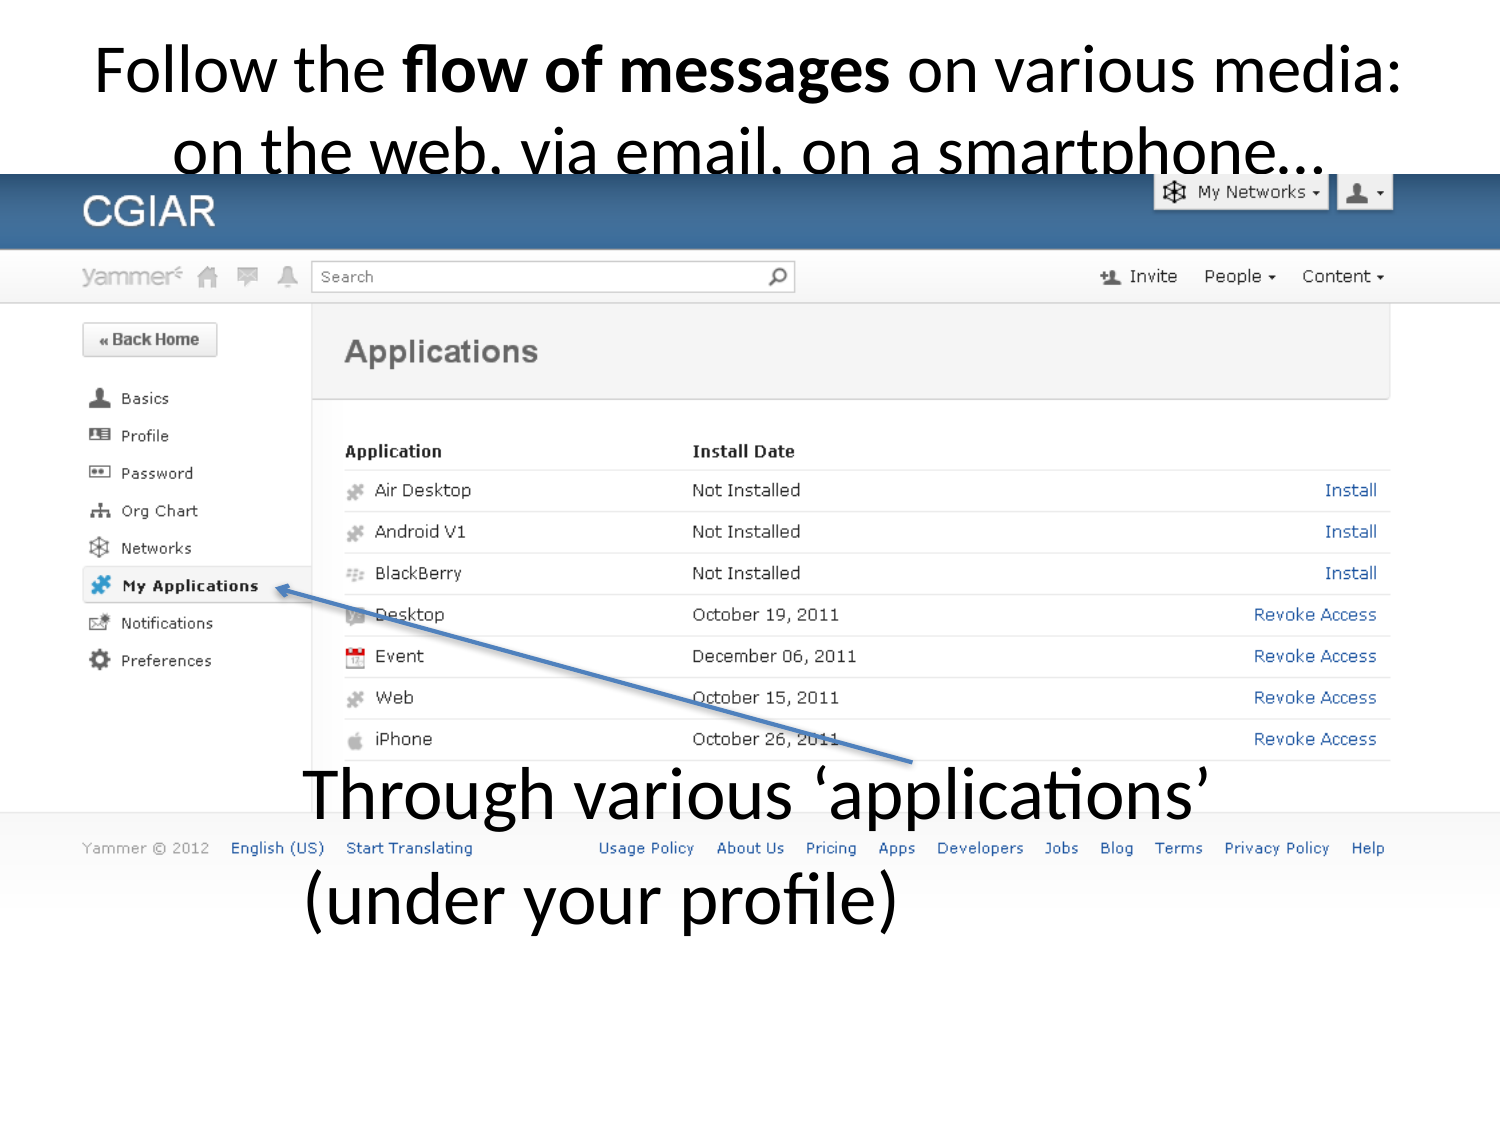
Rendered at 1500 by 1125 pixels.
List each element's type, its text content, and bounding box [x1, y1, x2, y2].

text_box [274, 587, 913, 763]
text_box Follow the flow of messages on various media: on the web, via email, on a smartphone… [74, 12, 1425, 172]
picture [0, 174, 1500, 1125]
